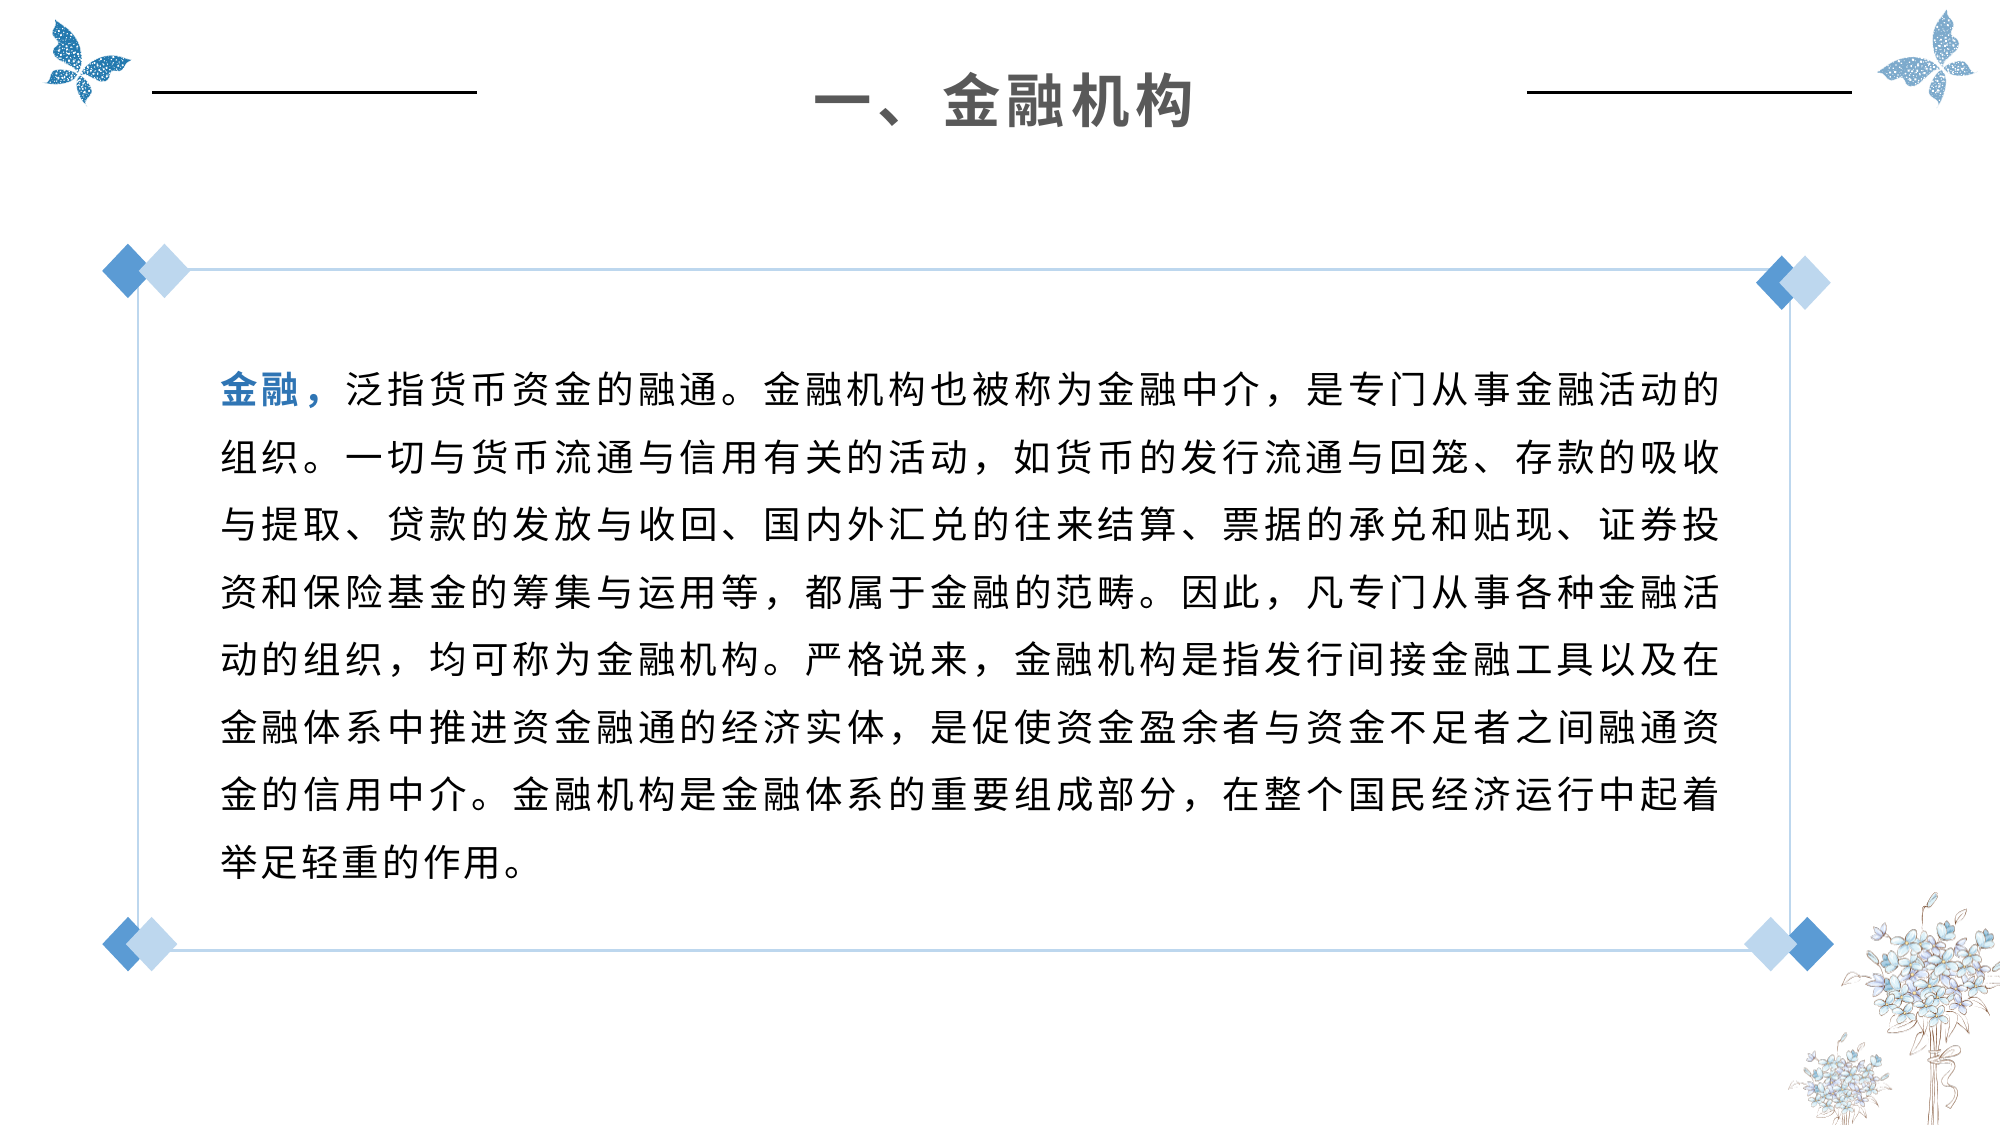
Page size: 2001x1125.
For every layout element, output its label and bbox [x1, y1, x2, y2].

text_box [151, 55, 1852, 142]
picture [1788, 892, 2000, 1125]
text_box [102, 243, 1834, 972]
